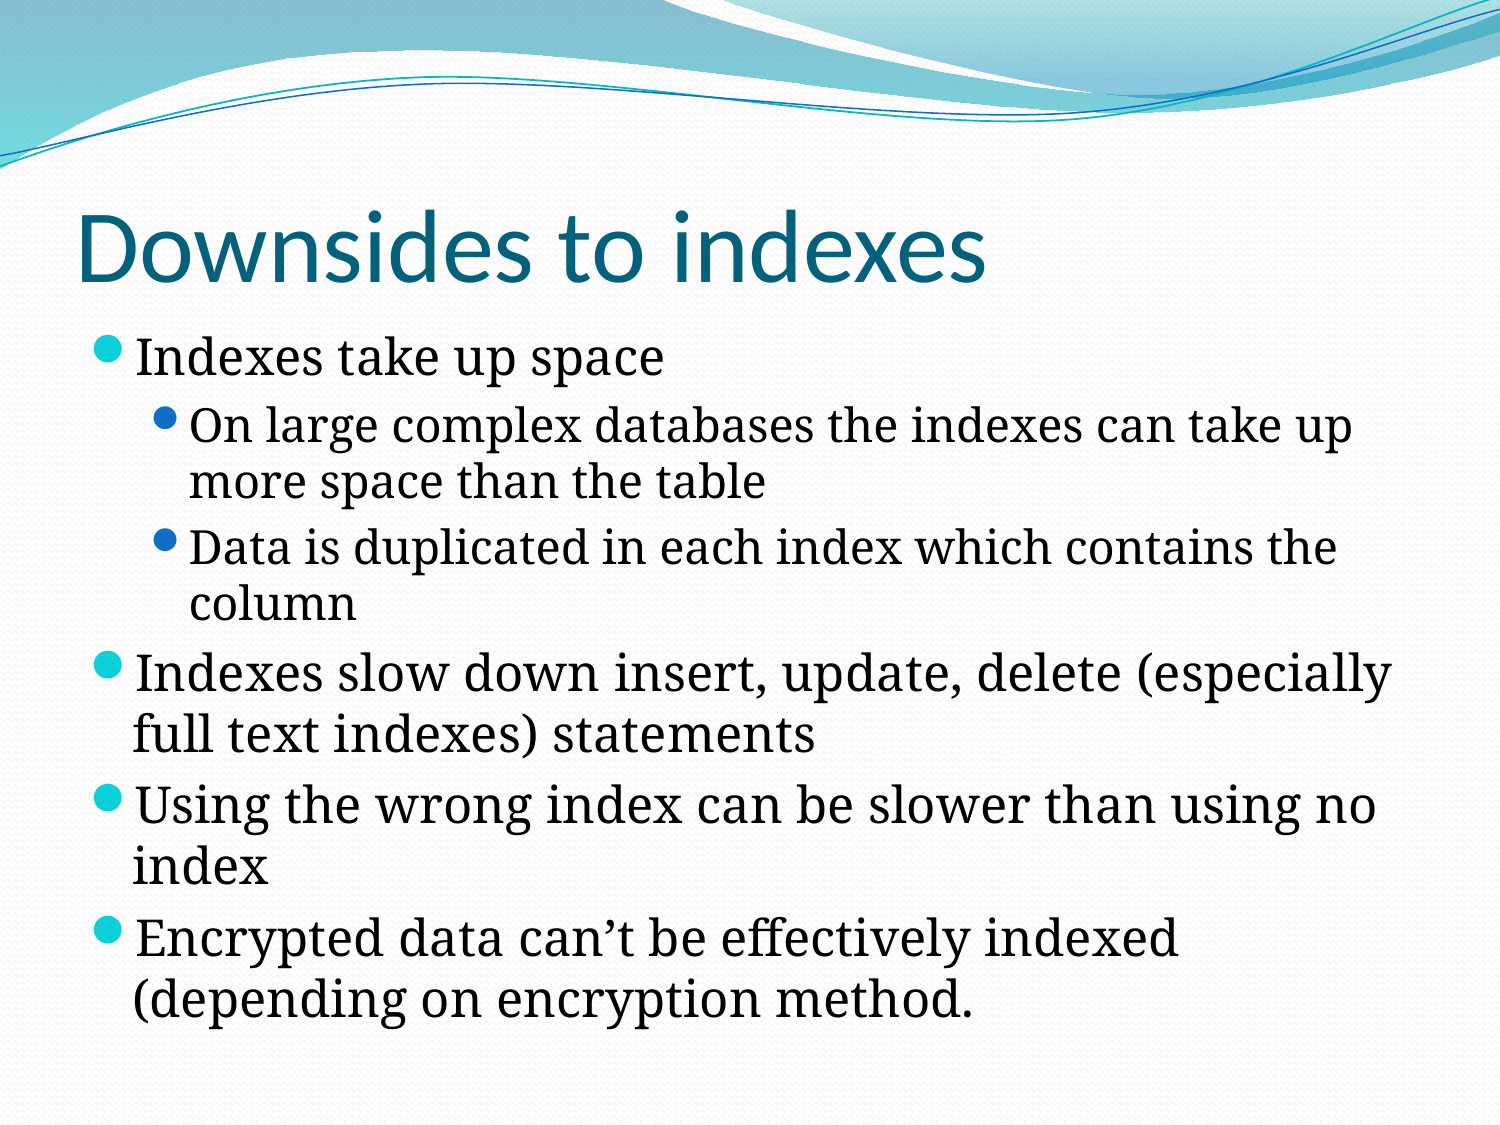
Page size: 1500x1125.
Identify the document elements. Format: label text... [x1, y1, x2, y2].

list Indexes take up space On large complex databases the indexes can take up more space than the table Data is duplicated in each index which contains the column Indexes slow down insert, update, delete (especially full text indexes) statements Using the wrong index can be slower than using no index Encrypted data can’t be effectively indexed (depending on encryption method. [75, 317, 1425, 1038]
title Downsides to indexes [75, 115, 1425, 303]
